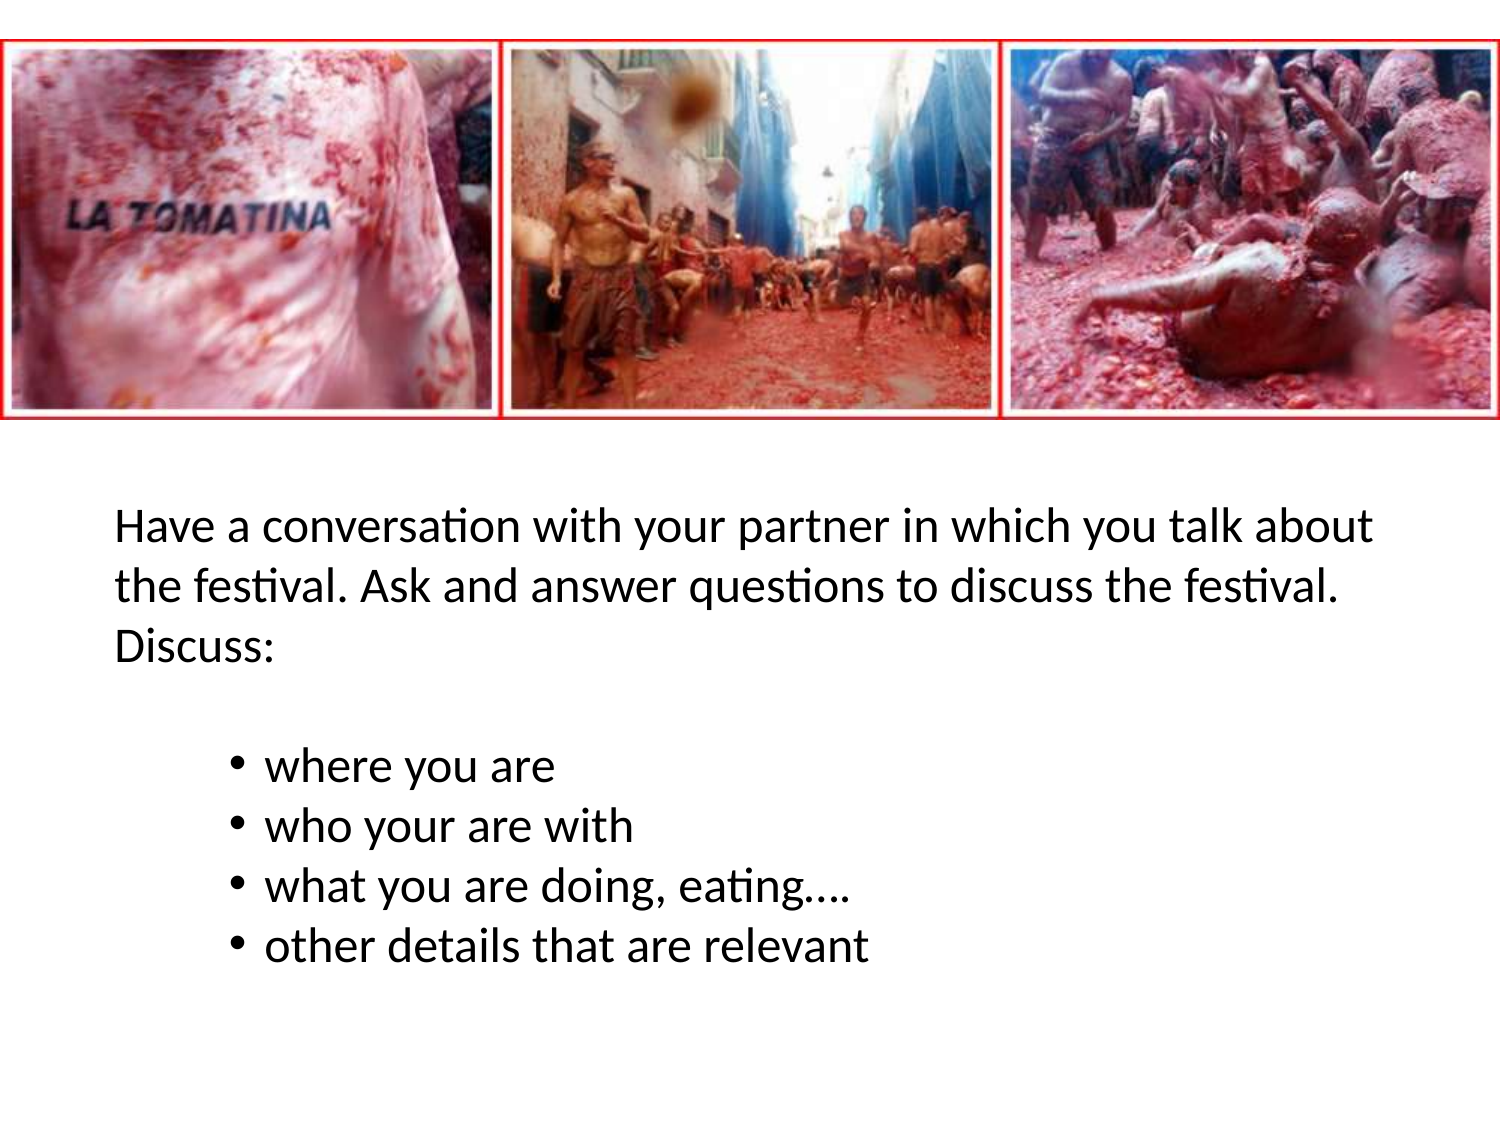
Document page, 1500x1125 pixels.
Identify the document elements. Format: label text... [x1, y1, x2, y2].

picture [0, 39, 1500, 420]
text_box Have a conversation with your partner in which you talk about the festival. Ask and answer questions to discuss the festival. Discuss: where you are who your are with what you are doing, eating…. other details that are relevant [99, 485, 1401, 980]
